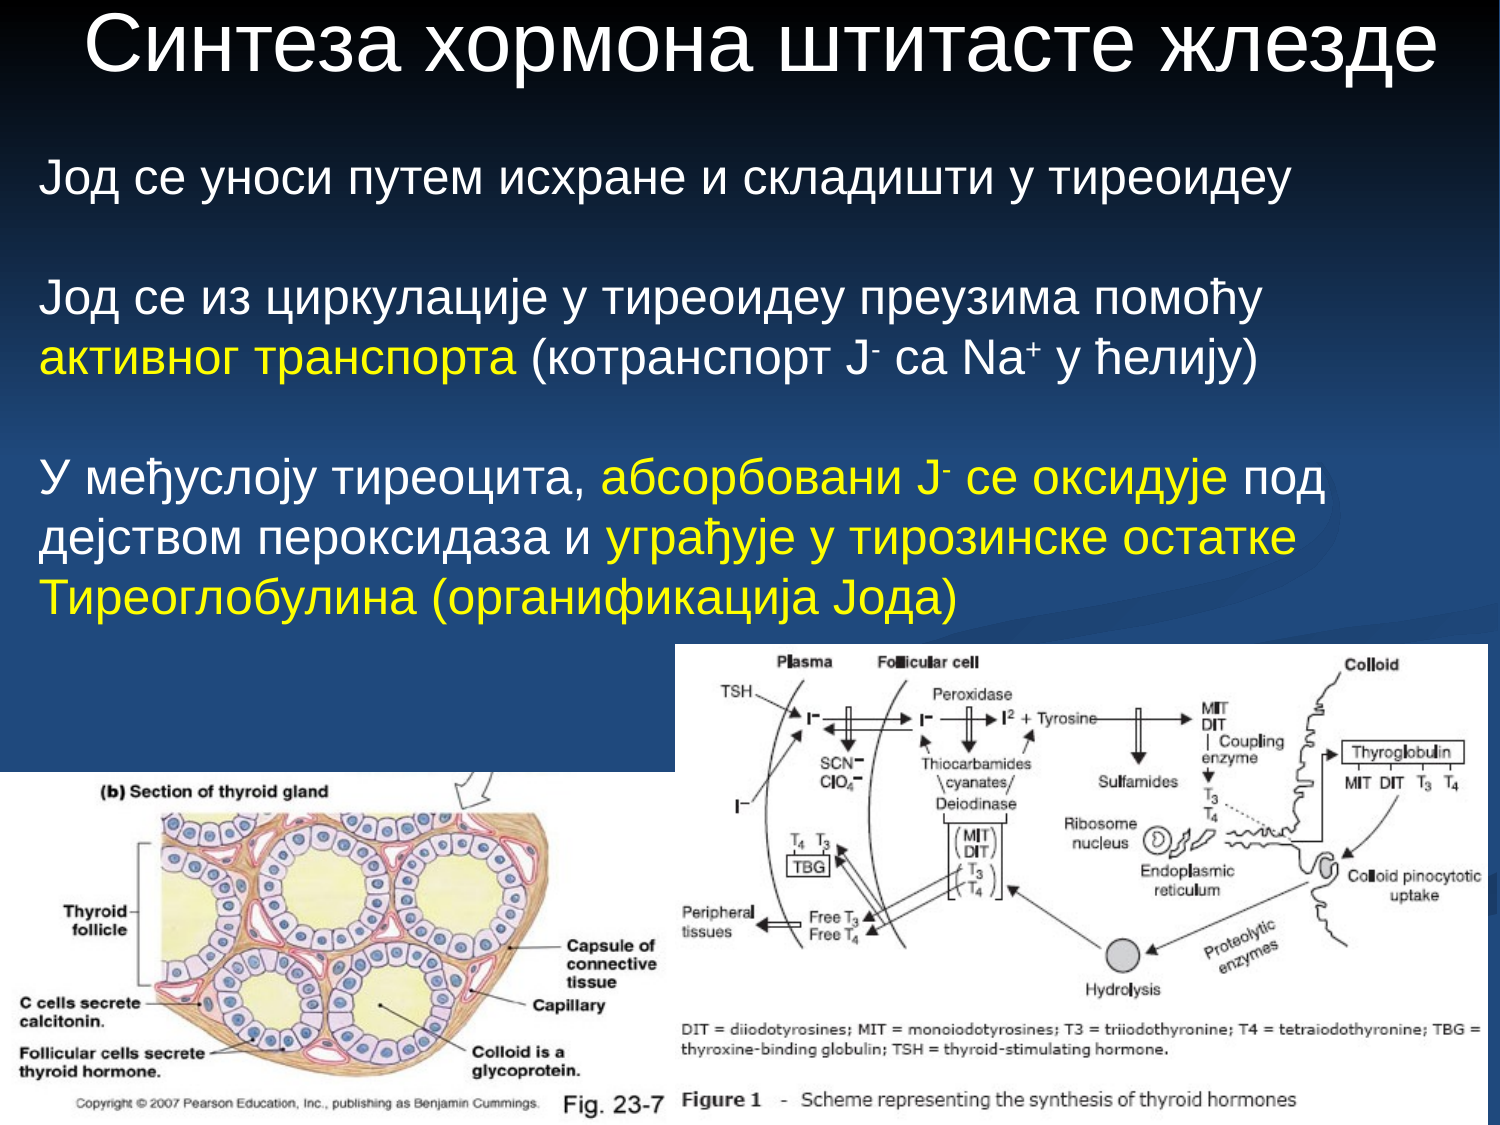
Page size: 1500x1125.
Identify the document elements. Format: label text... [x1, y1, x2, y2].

text_box Јод се уноси путем исхране и складишти у тиреоидеу Јод се из циркулације у тиреоидеу преузима помоћу активног транспорта (котранспорт Ј- са Na+ у ћелију) У међуслоју тиреоцита, абсорбовани Ј- се оксидује под дејством пероксидаза и уграђује у тирозинске остатке Тиреоглобулина (органификација Јода) [24, 136, 1341, 770]
text_box Синтеза хормона штитасте жлезде [68, 0, 1456, 96]
picture [0, 644, 1488, 1125]
